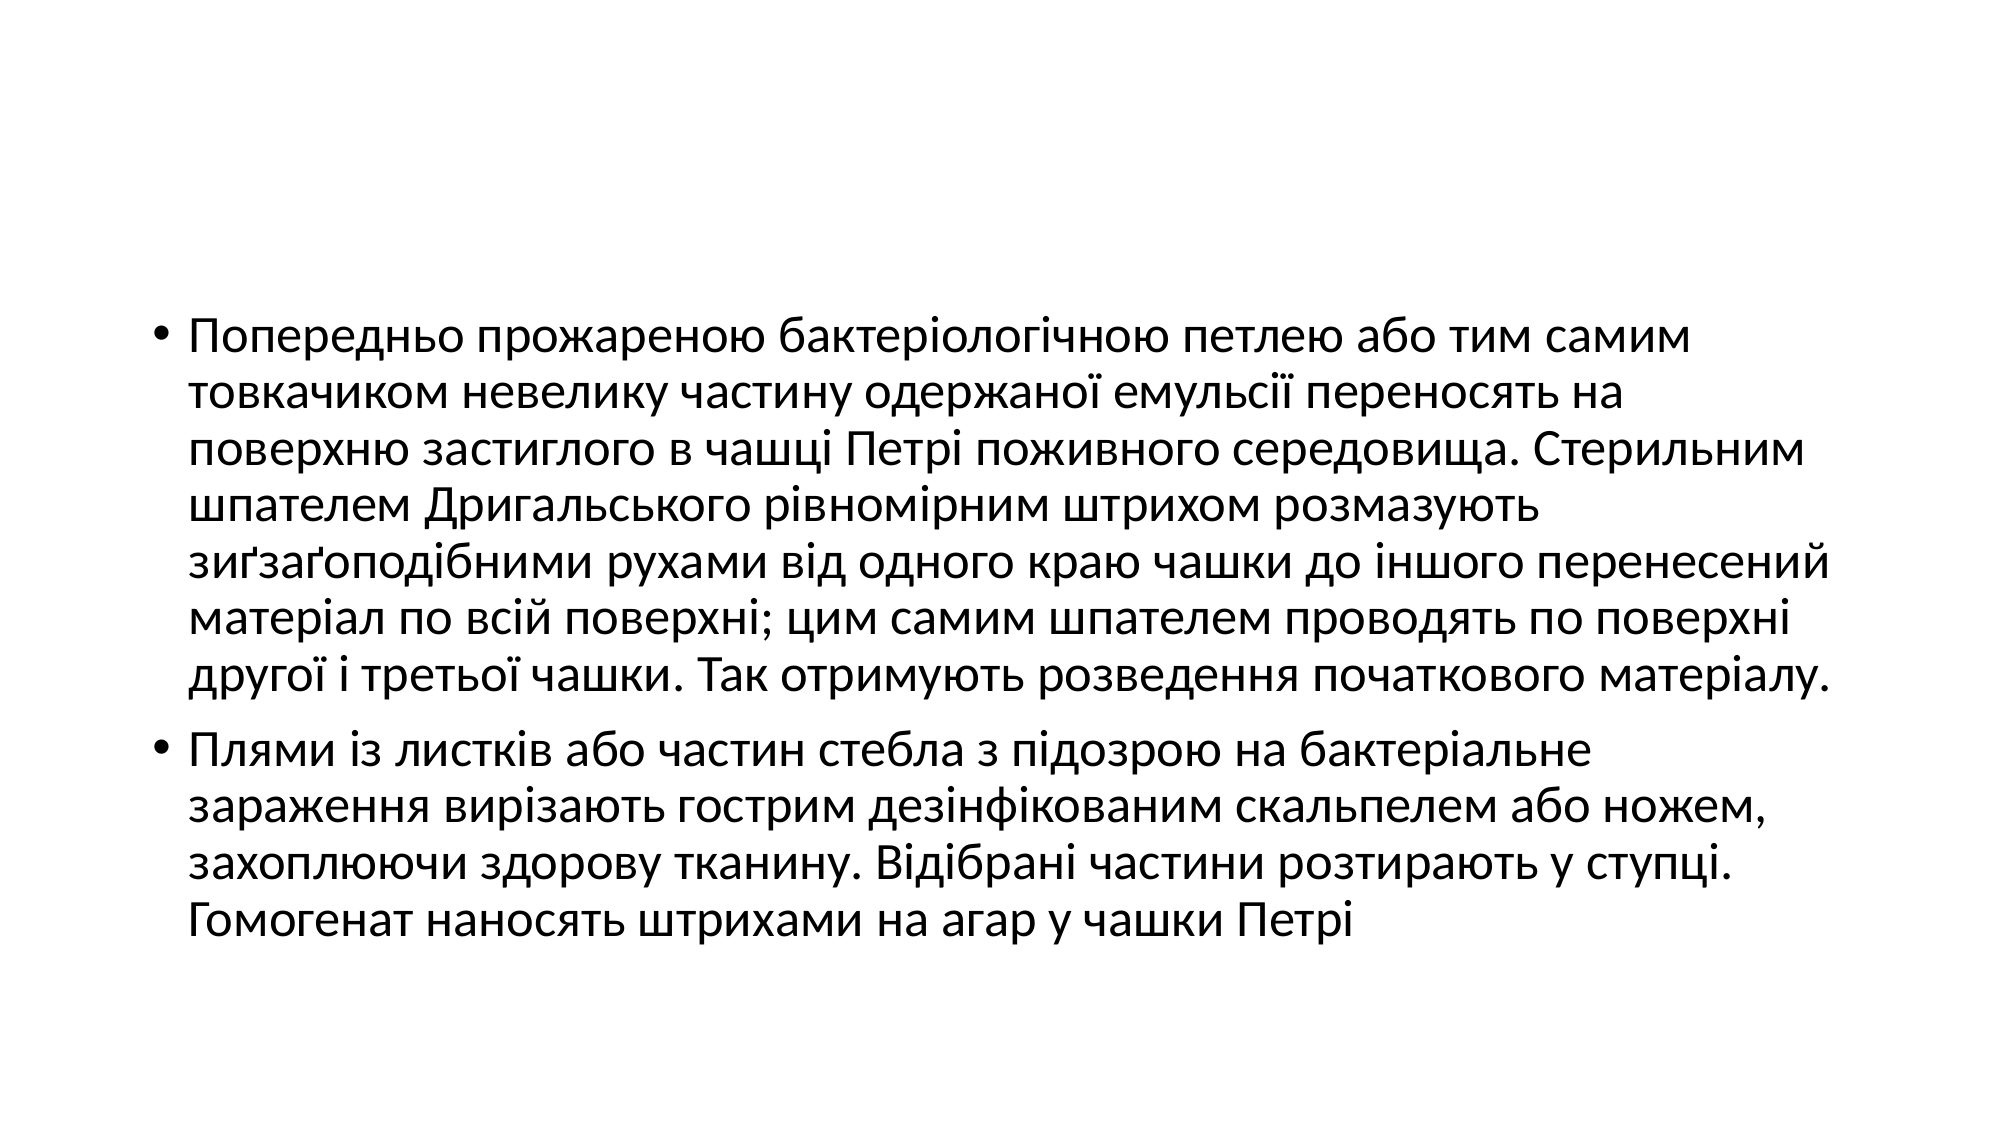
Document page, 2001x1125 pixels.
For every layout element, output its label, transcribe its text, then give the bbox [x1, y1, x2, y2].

list Попередньо прожареною бактеріологічною петлею або тим самим товкачиком невелику частину одержаної емульсії переносять на поверхню застиглого в чашці Петрі поживного середовища. Стерильним шпателем Дригальського рівномірним штрихом розмазують зиґзаґоподібними рухами від одного краю чашки до іншого перенесений матеріал по всій поверхні; цим самим шпателем проводять по поверхні другої і третьої чашки. Так отримують розведення початкового матеріалу. Плями із листків або частин стебла з підозрою на бактеріальне зараження вирізають гострим дезінфікованим скальпелем або ножем, захоплюючи здорову тканину. Відібрані частини розтирають у ступці. Гомогенат наносять штрихами на агар у чашки Петрі [137, 299, 1863, 1014]
